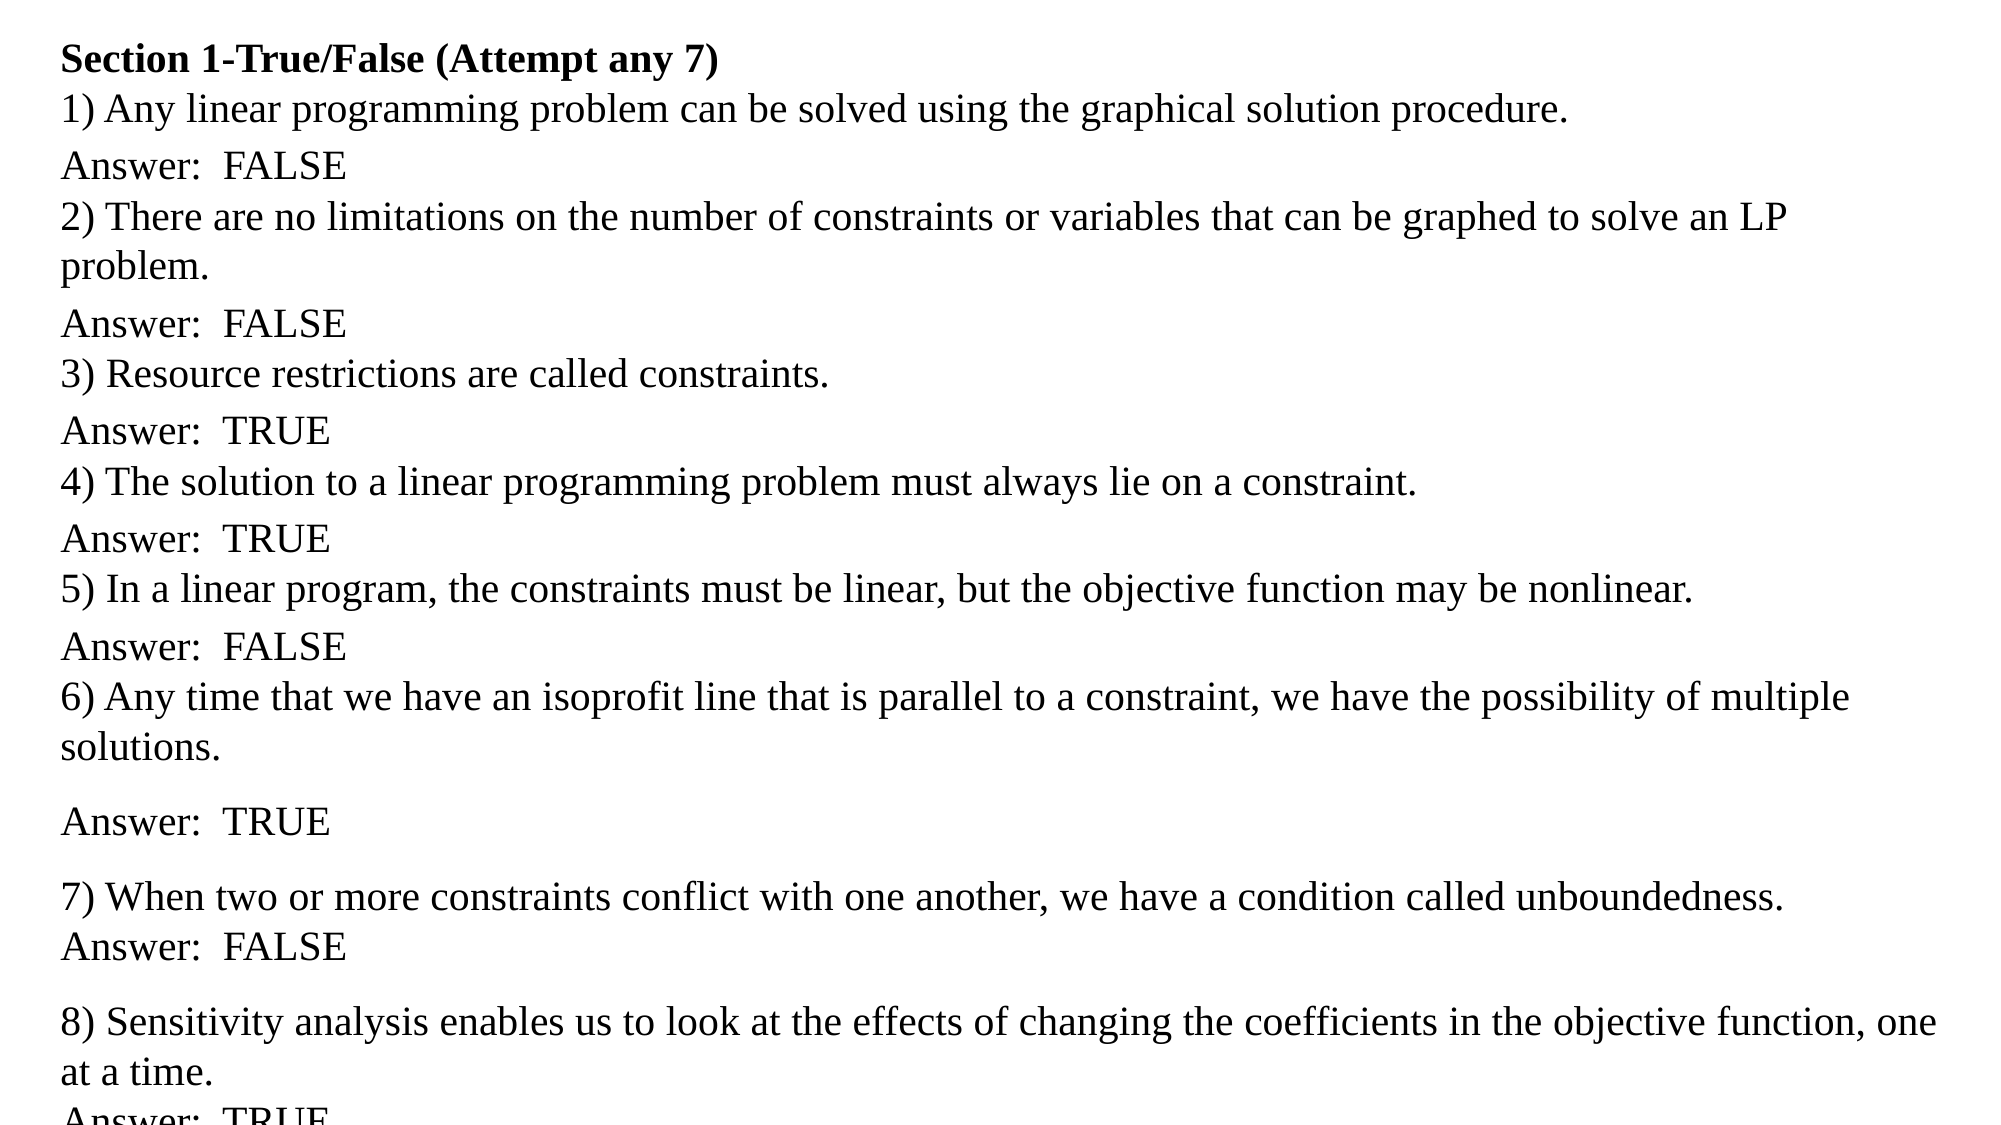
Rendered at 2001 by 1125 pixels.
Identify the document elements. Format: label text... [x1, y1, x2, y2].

text_box Section 1-True/False (Attempt any 7) 1) Any linear programming problem can be solved using the graphical solution procedure. Answer: FALSE 2) There are no limitations on the number of constraints or variables that can be graphed to solve an LP problem. Answer: FALSE 3) Resource restrictions are called constraints. Answer: TRUE 4) The solution to a linear programming problem must always lie on a constraint. Answer: TRUE 5) In a linear program, the constraints must be linear, but the objective function may be nonlinear. Answer: FALSE 6) Any time that we have an isoprofit line that is parallel to a constraint, we have the possibility of multiple solutions. Answer: TRUE 7) When two or more constraints conflict with one another, we have a condition called unboundedness. Answer: FALSE 8) Sensitivity analysis enables us to look at the effects of changing the coefficients in the objective function, one at a time. Answer: TRUE [45, 23, 1958, 1125]
